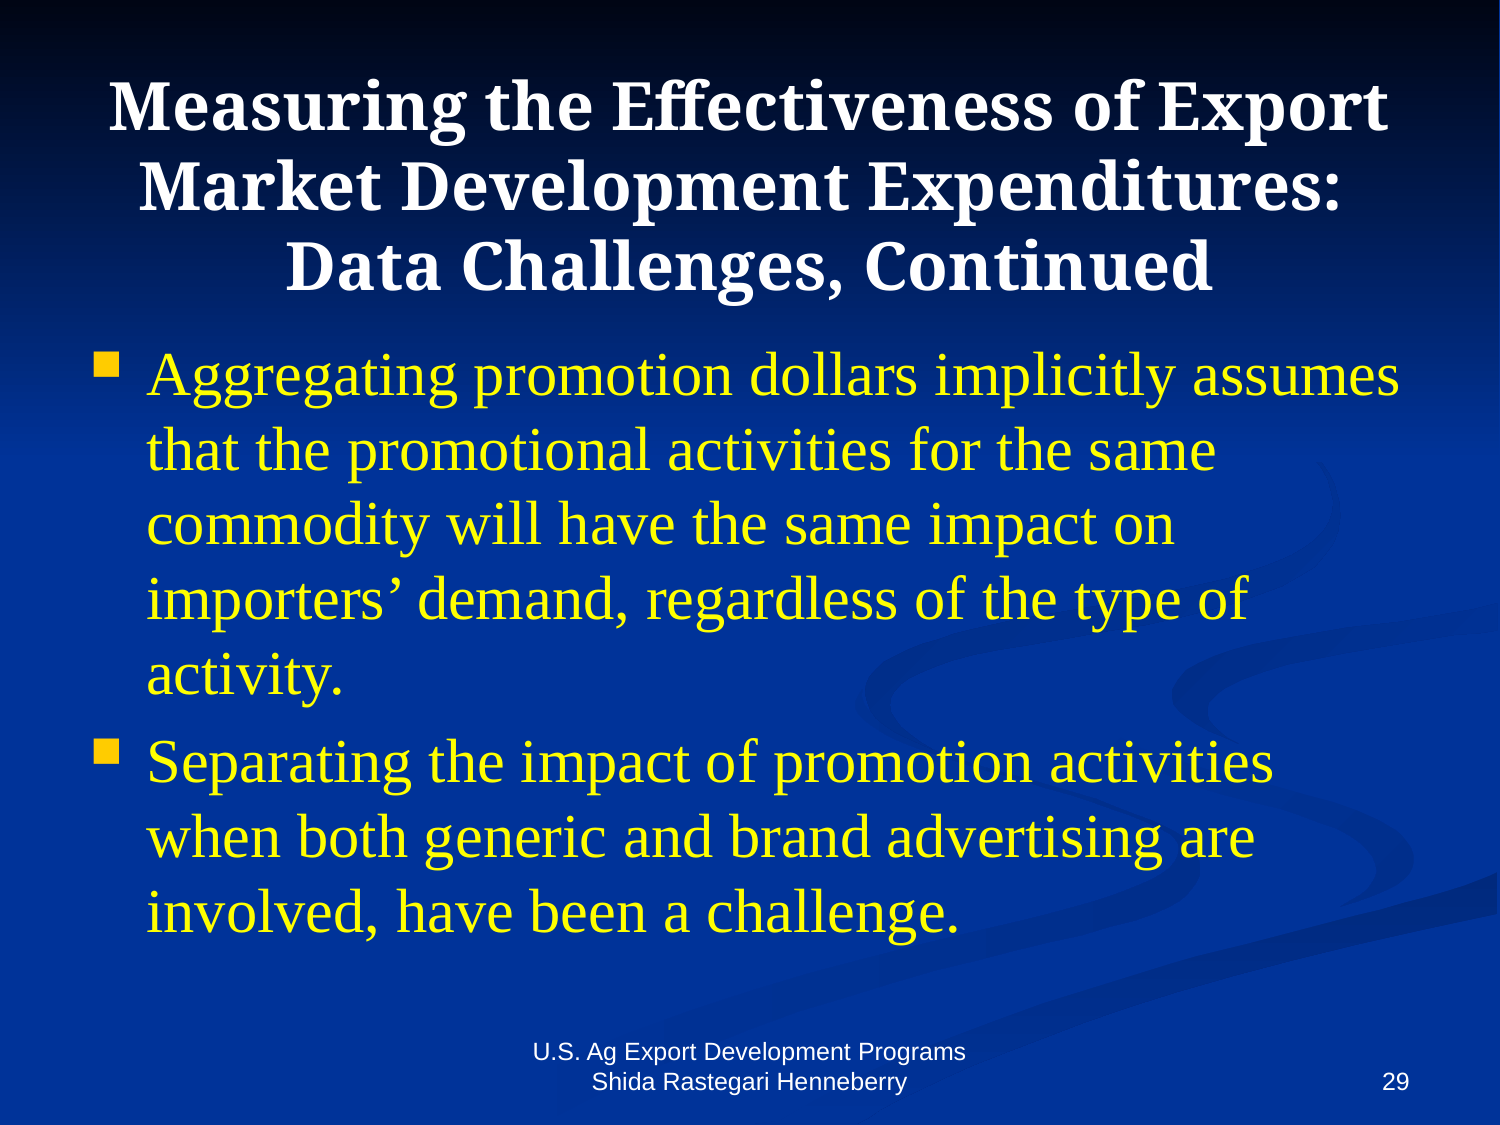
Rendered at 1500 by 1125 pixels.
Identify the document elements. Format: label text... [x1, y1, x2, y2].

title Measuring the Effectiveness of Export Market Development Expenditures: Data Challenges, Continued [75, 50, 1425, 318]
footer U.S. Ag Export Development Programs Shida Rastegari Henneberry [512, 1025, 988, 1104]
slide_number 29 [1074, 1025, 1425, 1104]
list Aggregating promotion dollars implicitly assumes that the promotional activities for the same commodity will have the same impact on importers’ demand, regardless of the type of activity. Separating the impact of promotion activities when both generic and brand advertising are involved, have been a challenge. [75, 324, 1425, 1013]
